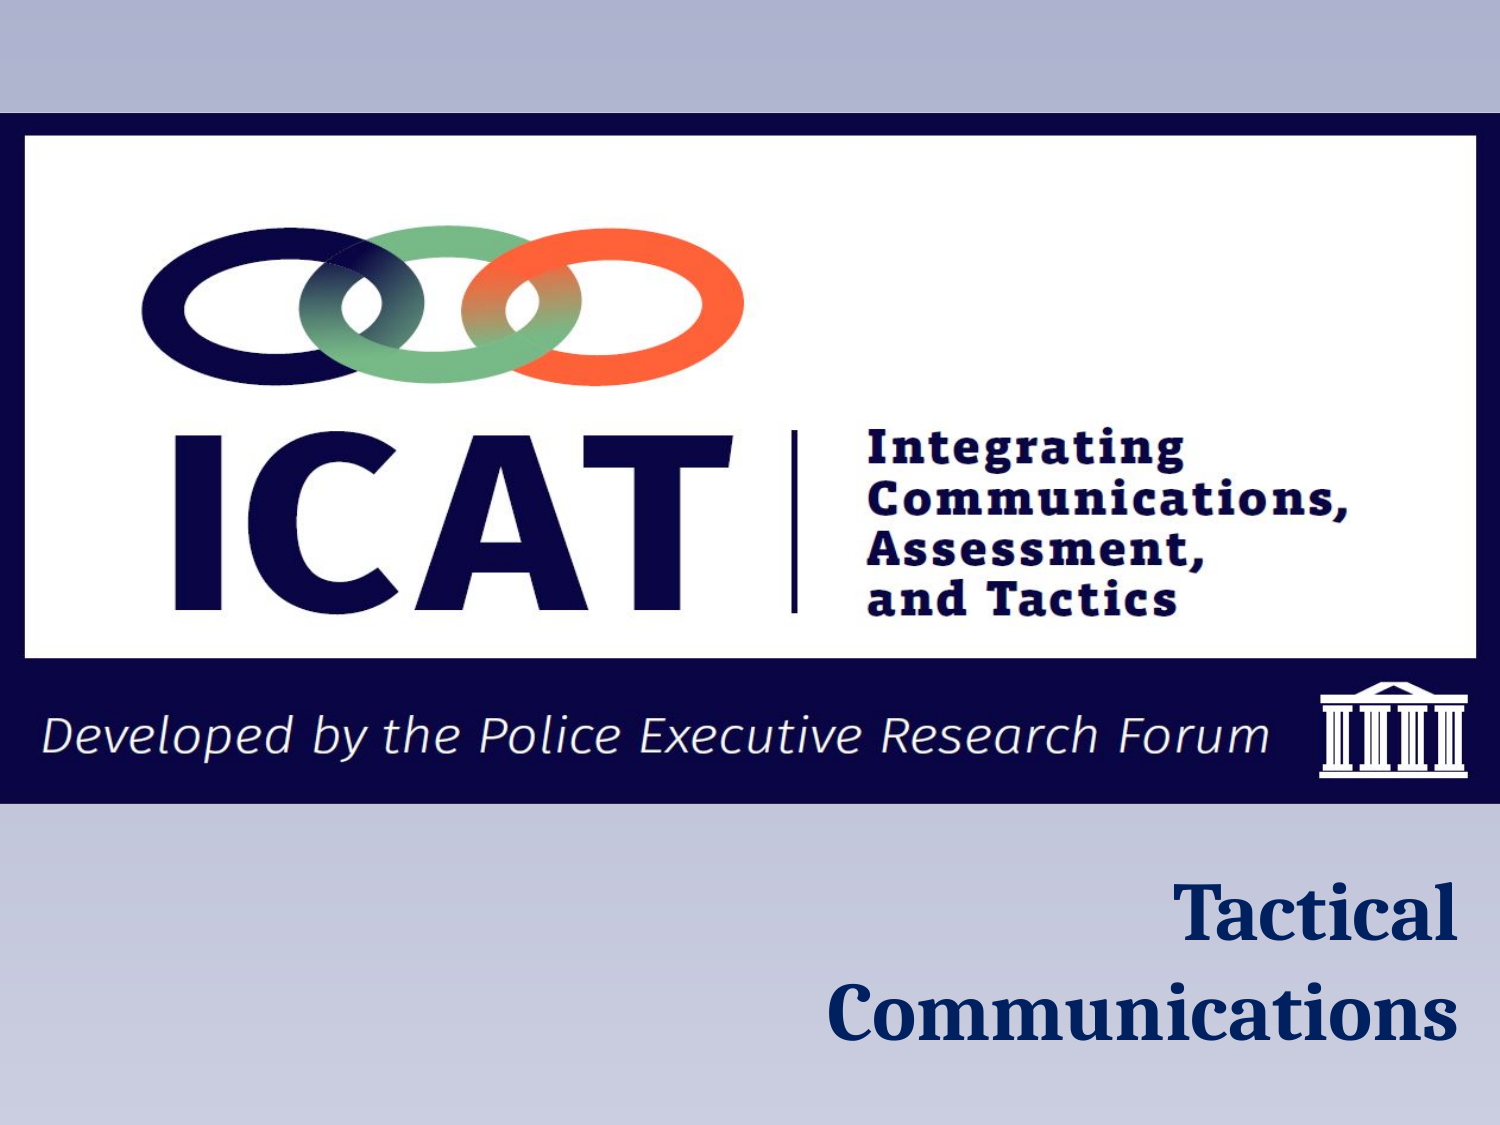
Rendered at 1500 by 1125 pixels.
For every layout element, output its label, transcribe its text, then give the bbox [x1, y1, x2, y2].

text_box Tactical Communications [512, 849, 1475, 1065]
picture [0, 112, 1500, 805]
